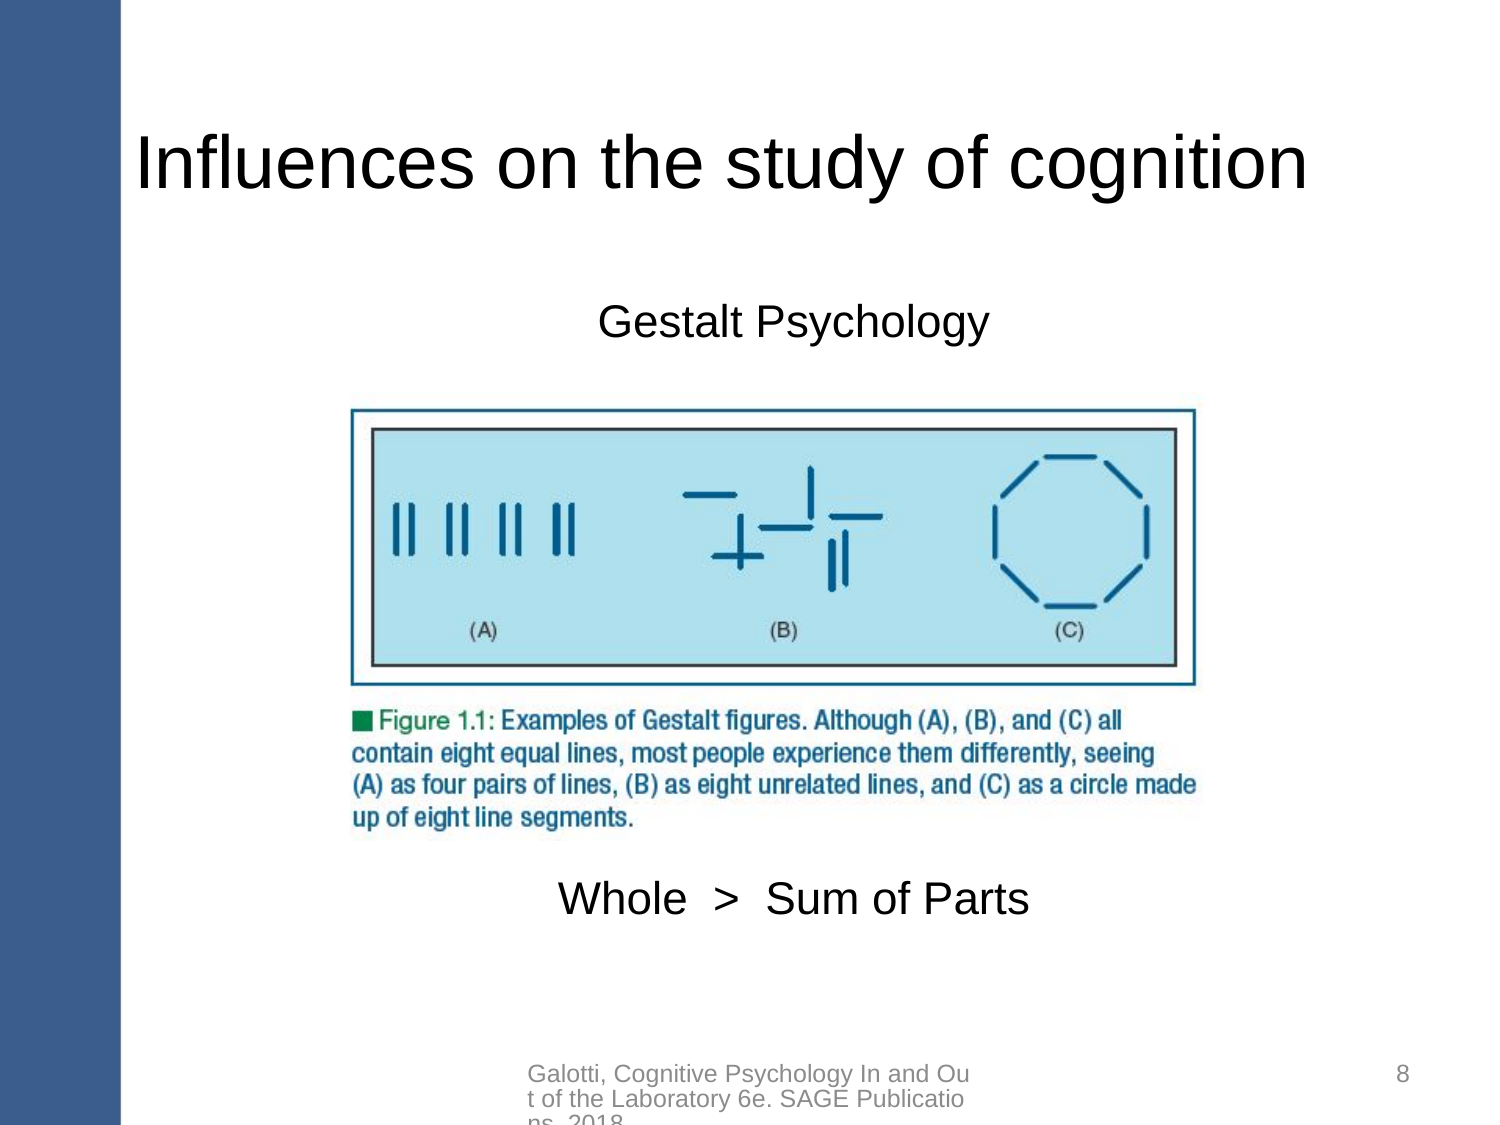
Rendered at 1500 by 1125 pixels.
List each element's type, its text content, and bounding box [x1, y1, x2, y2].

title Influences on the study of cognition [119, 97, 1470, 221]
picture [0, 0, 1500, 1125]
slide_number 8 [1074, 1042, 1425, 1103]
footer Galotti, Cognitive Psychology In and Out of the Laboratory 6e. SAGE Publications, 2018. [512, 1042, 988, 1103]
list Gestalt Psychology Whole > Sum of Parts [119, 284, 1470, 1102]
